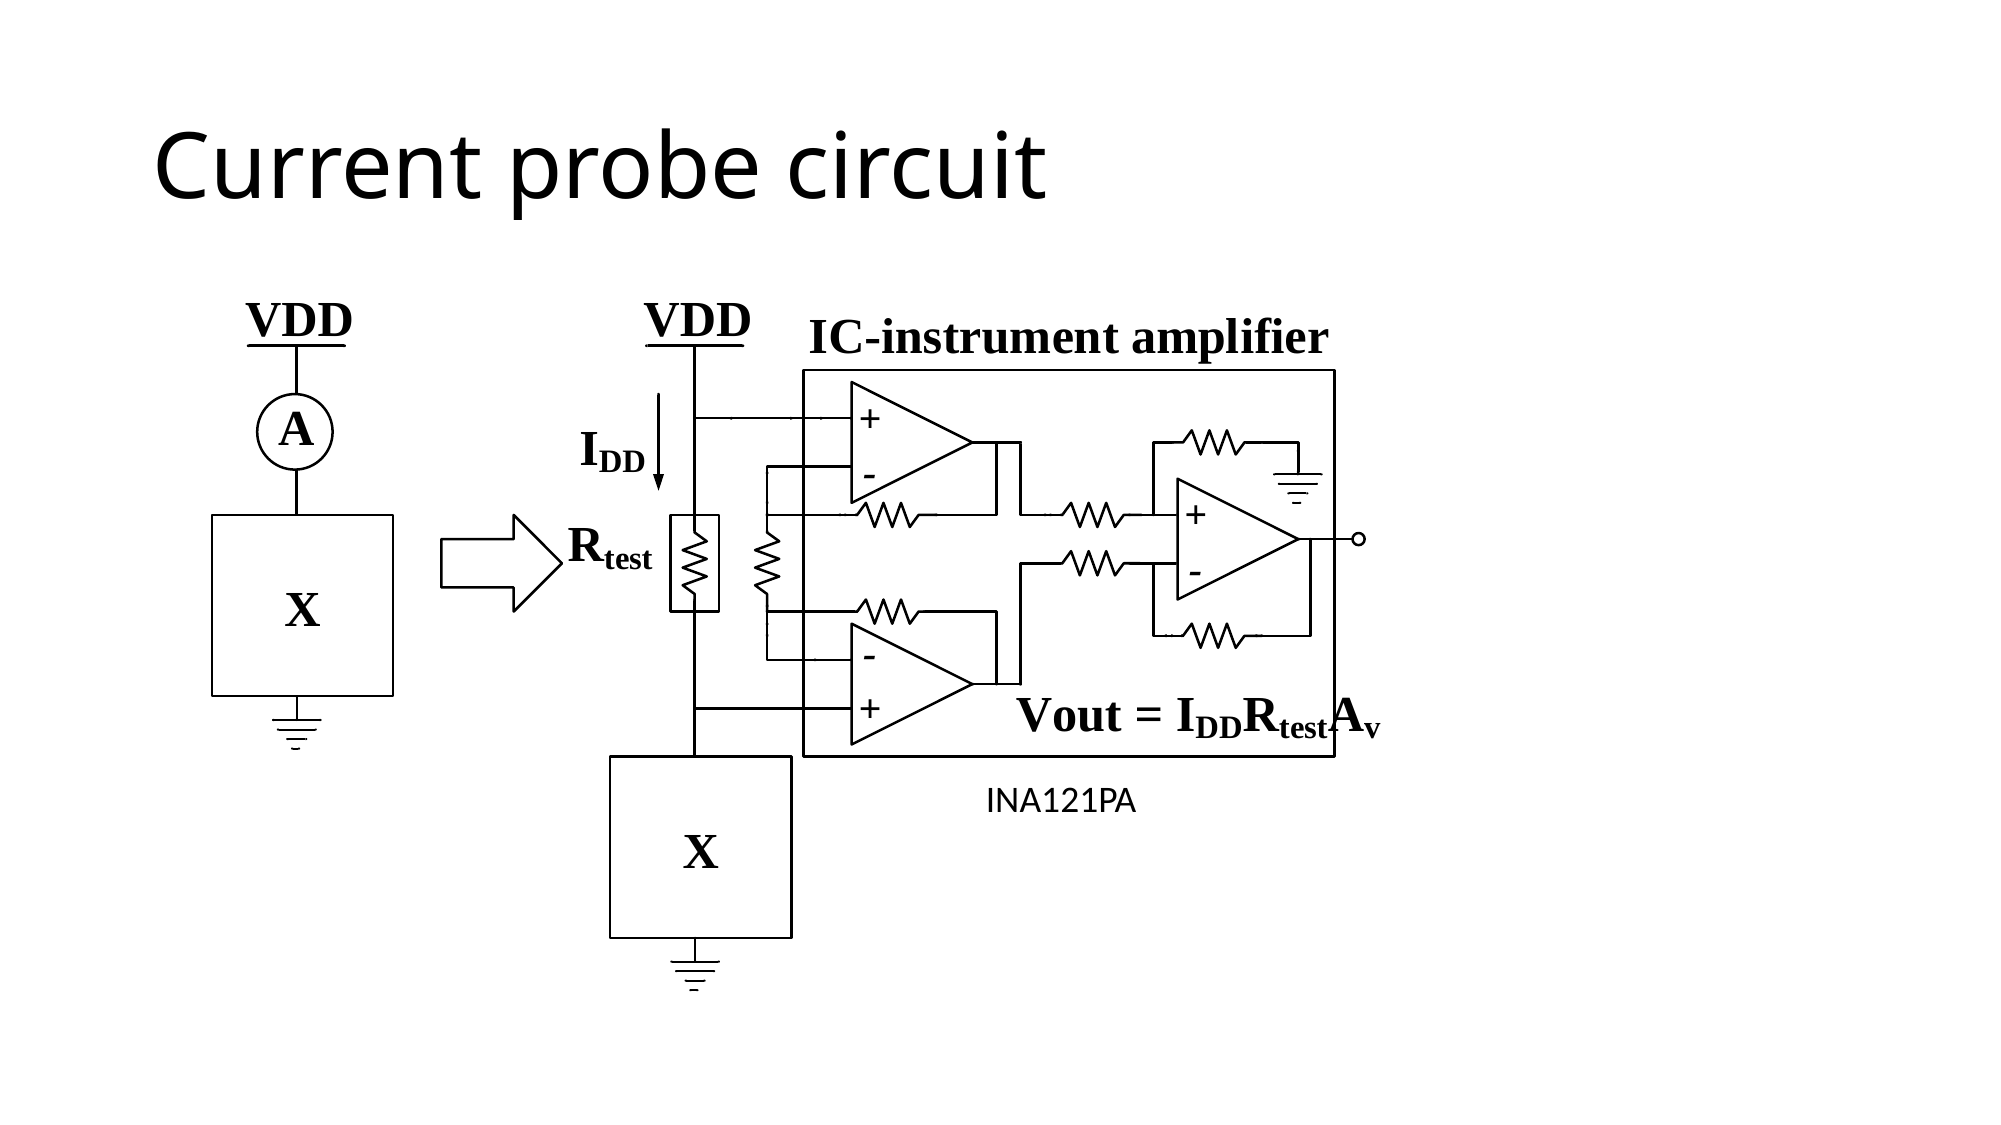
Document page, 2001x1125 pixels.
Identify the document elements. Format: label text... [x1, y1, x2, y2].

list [208, 277, 1397, 992]
title Current probe circuit [137, 59, 1863, 278]
